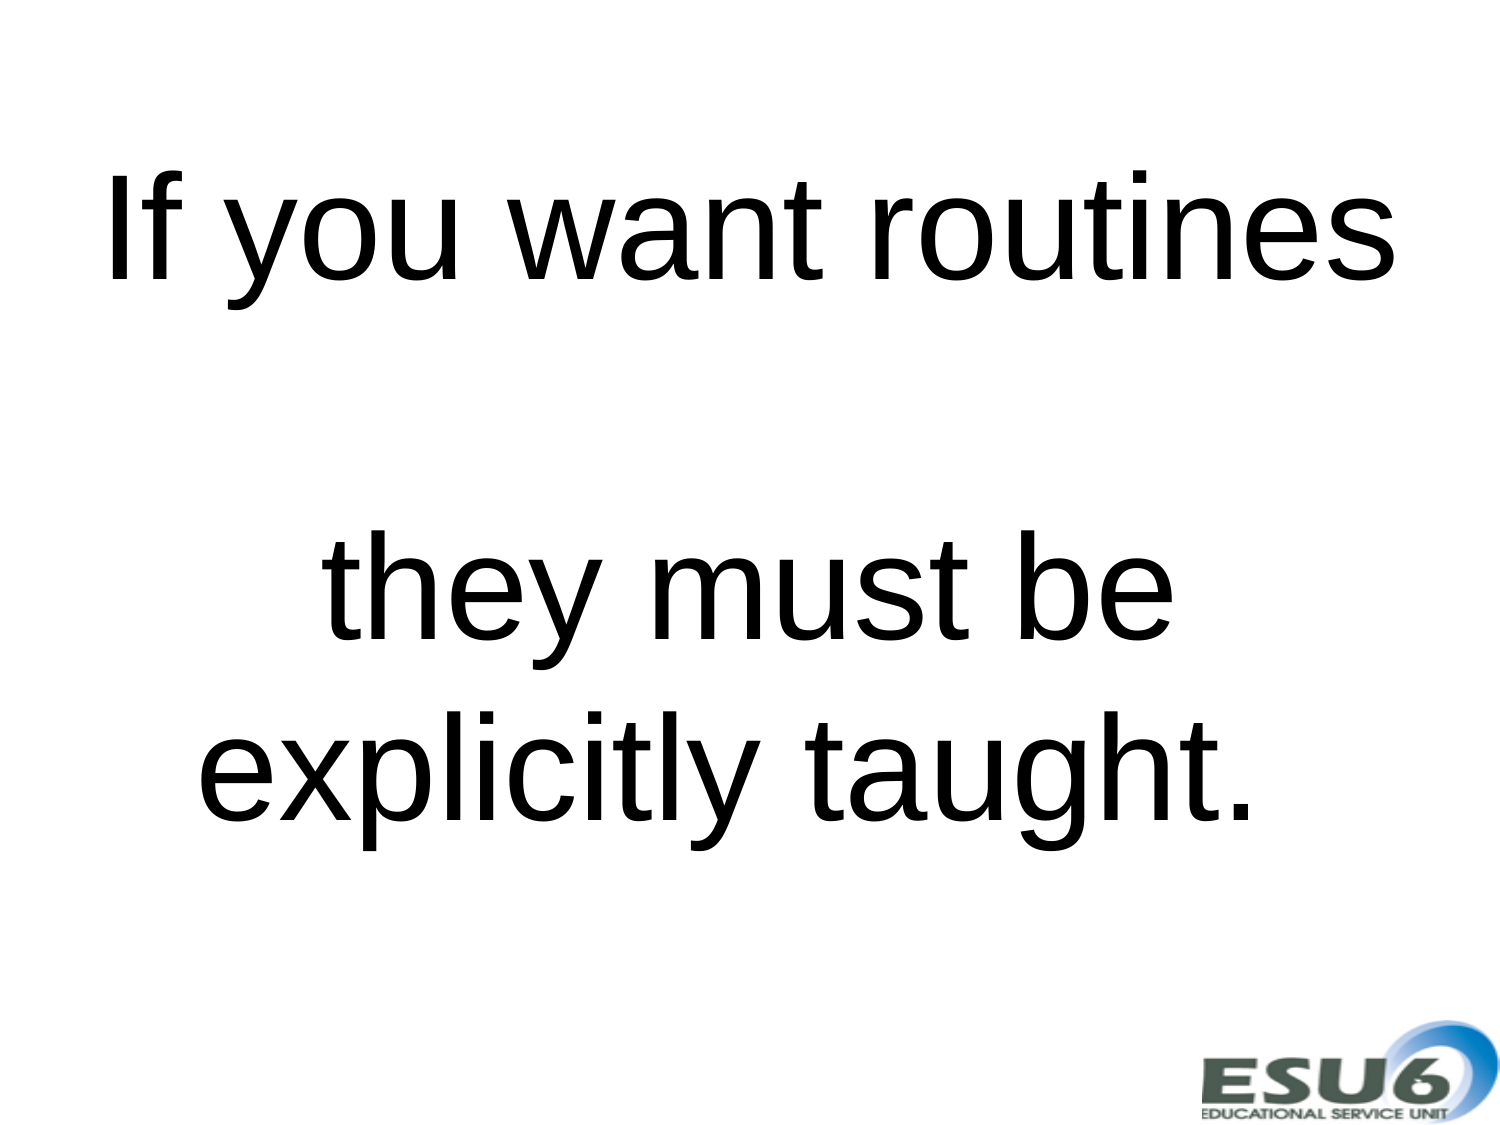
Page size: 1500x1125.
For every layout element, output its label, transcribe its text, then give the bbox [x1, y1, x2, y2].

title If you want routines they must be explicitly taught. [75, 45, 1425, 1034]
picture [1202, 1020, 1500, 1125]
